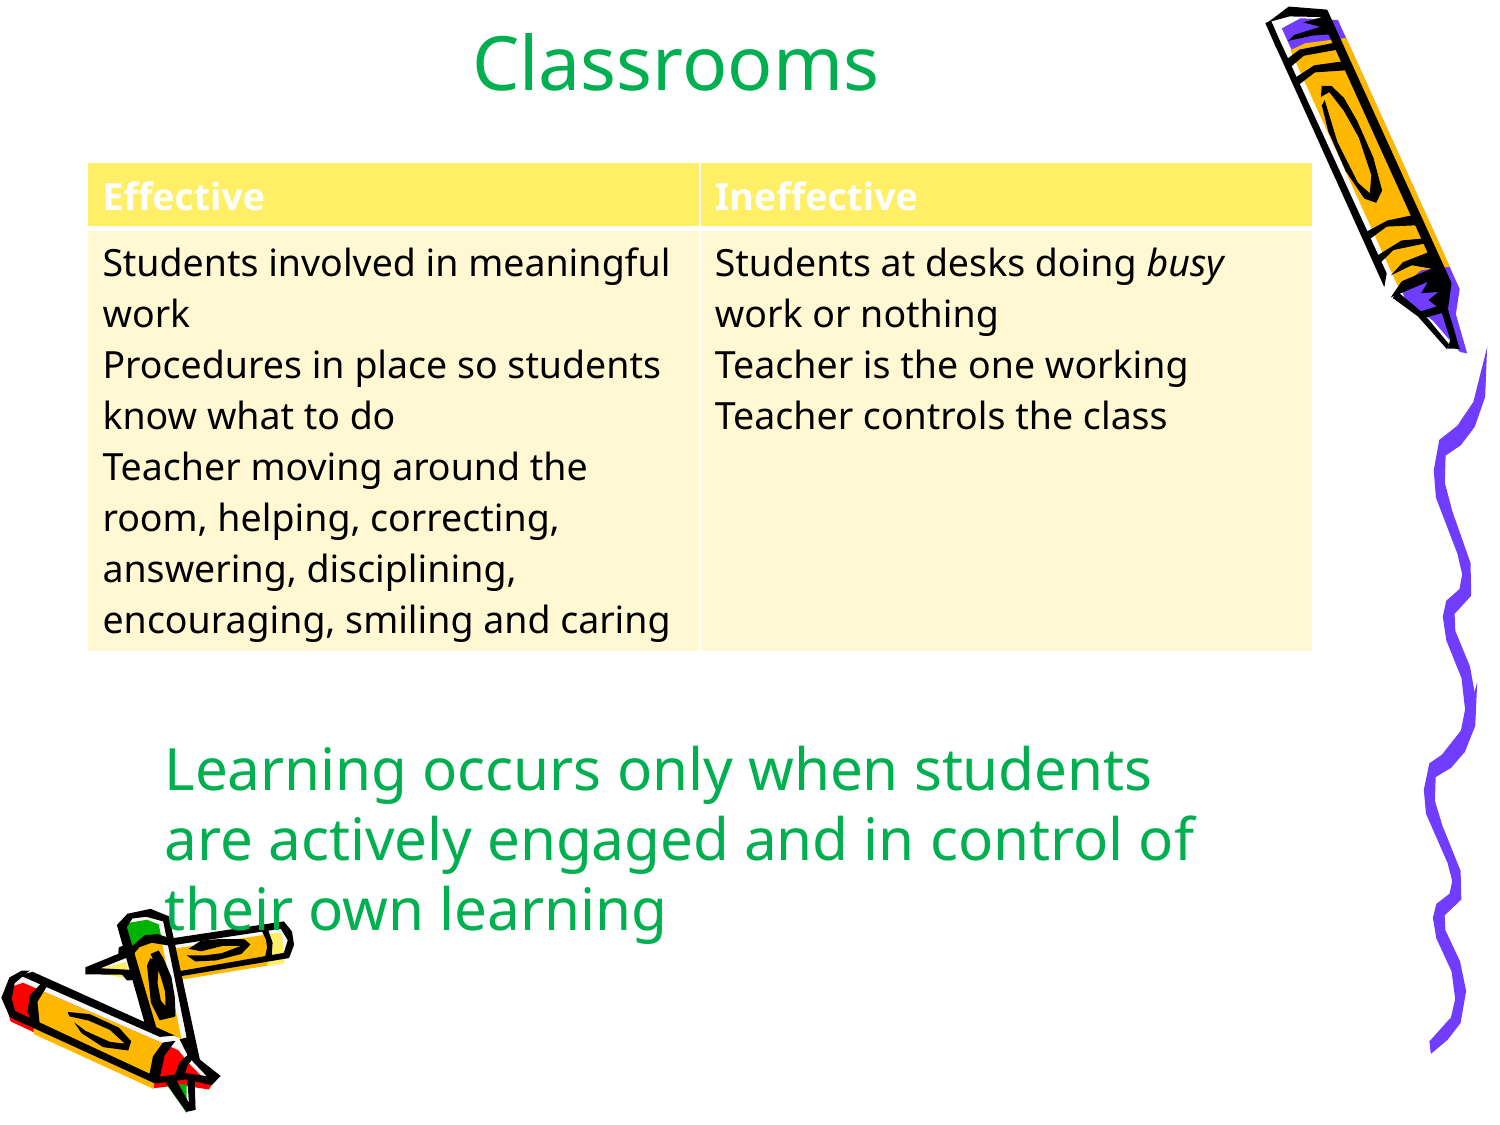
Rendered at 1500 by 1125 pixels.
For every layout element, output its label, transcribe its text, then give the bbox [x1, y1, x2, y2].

text_box Learning occurs only when students are actively engaged and in control of their own learning [150, 725, 1250, 950]
table_cell Students involved in meaningful work Procedures in place so students know what to do Teacher moving around the room, helping, correcting, answering, disciplining, encouraging, smiling and caring [88, 231, 699, 651]
table_header Ineffective [701, 163, 1312, 226]
table_header Effective [88, 163, 699, 226]
title Classrooms [112, 24, 1240, 113]
table_cell Students at desks doing busy work or nothing Teacher is the one working Teacher controls the class [701, 231, 1312, 651]
